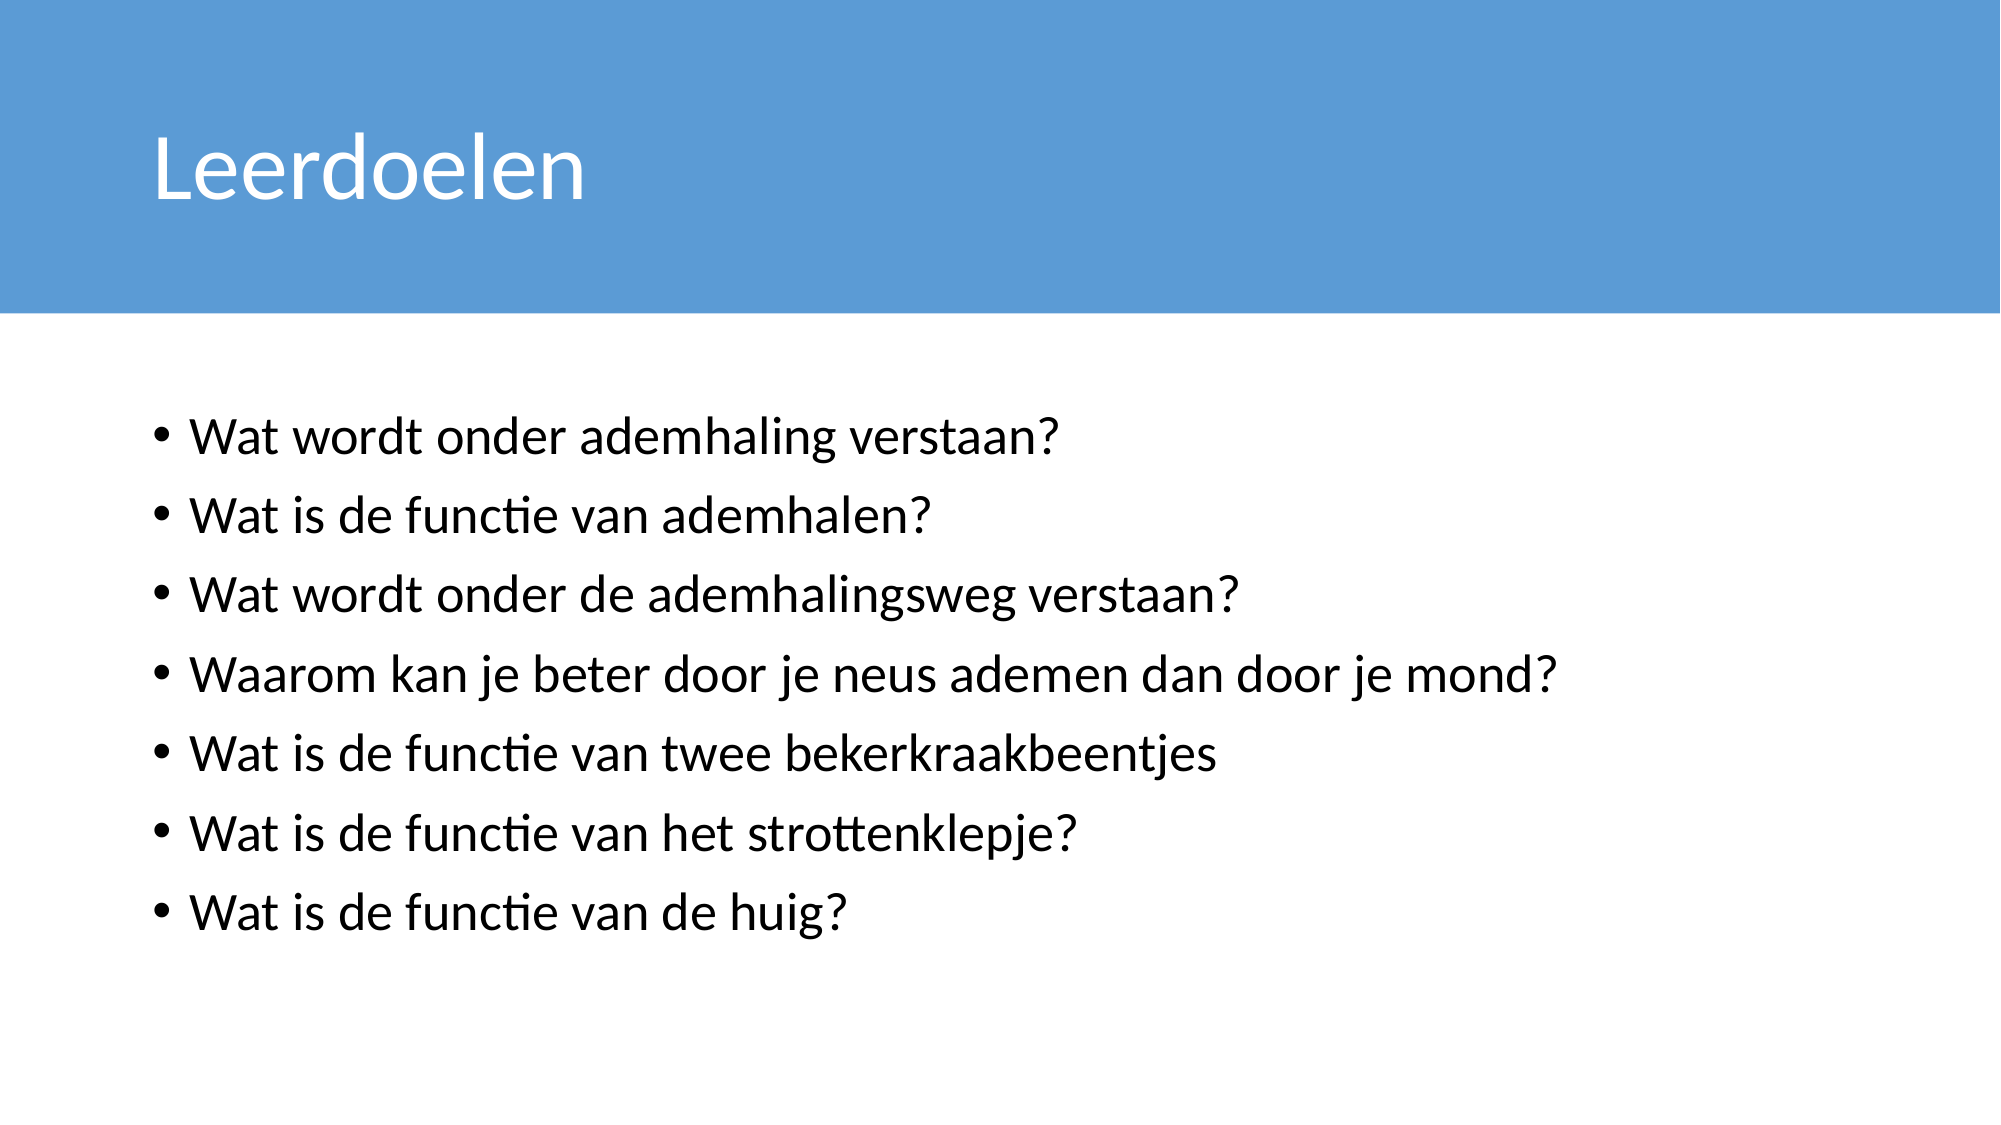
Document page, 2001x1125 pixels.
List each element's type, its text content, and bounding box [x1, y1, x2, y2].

title Leerdoelen [137, 59, 1863, 278]
text_box [0, 0, 2000, 314]
list Wat wordt onder ademhaling verstaan? Wat is de functie van ademhalen? Wat wordt onder de ademhalingsweg verstaan? Waarom kan je beter door je neus ademen dan door je mond? Wat is de functie van twee bekerkraakbeentjes Wat is de functie van het strottenklepje? Wat is de functie van de huig? [137, 399, 1863, 1014]
